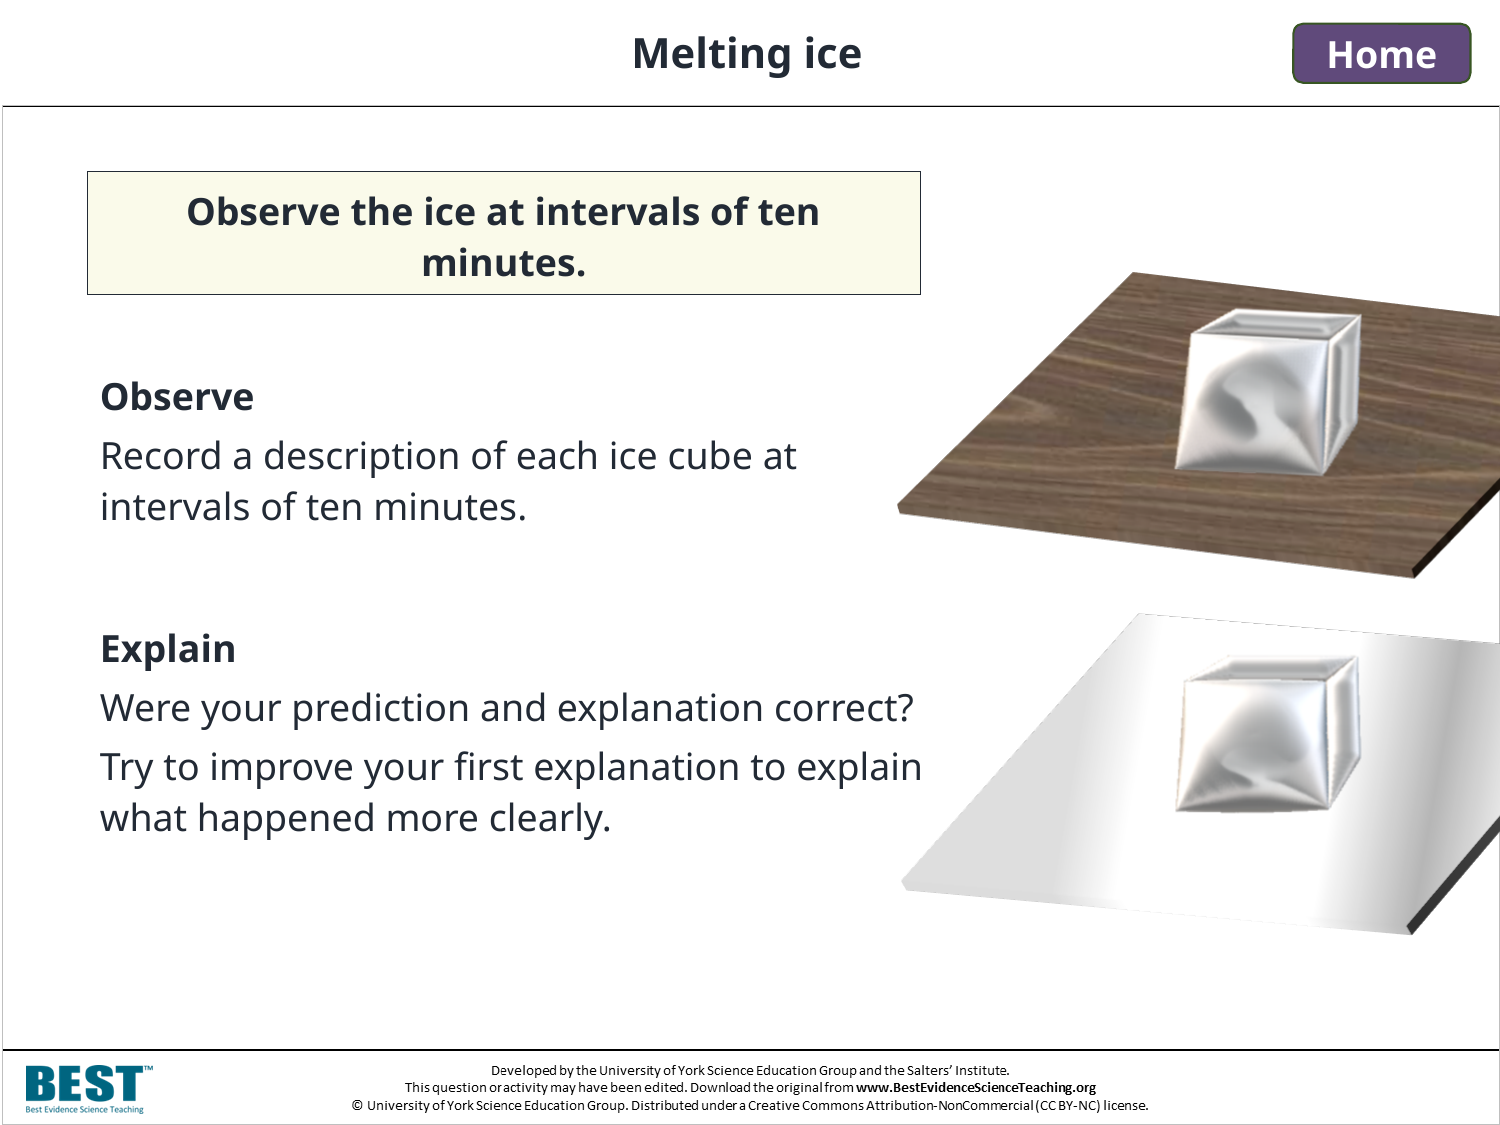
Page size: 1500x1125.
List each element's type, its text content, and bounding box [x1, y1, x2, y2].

picture [2, 105, 1500, 1125]
text_box Home [1292, 22, 1472, 84]
text_box Melting ice [23, 4, 1471, 99]
